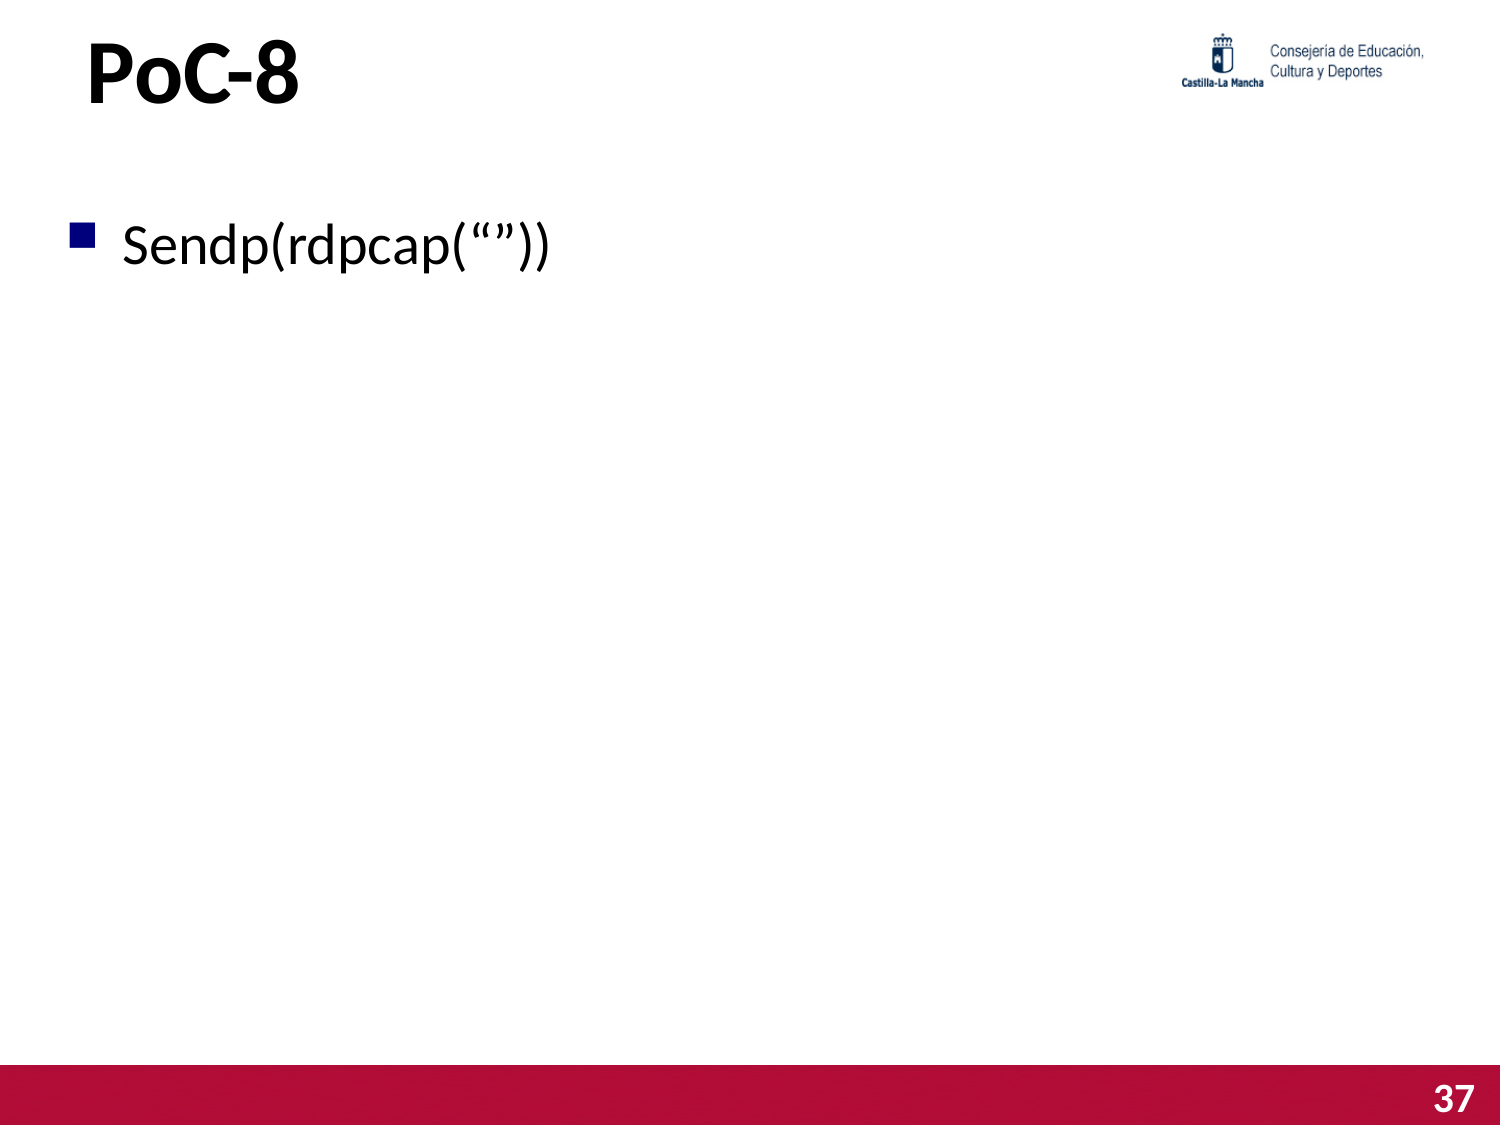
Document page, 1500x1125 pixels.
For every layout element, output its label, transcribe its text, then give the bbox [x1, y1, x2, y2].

picture [0, 1065, 1500, 1125]
list Sendp(rdpcap(“”)) [51, 198, 1395, 1018]
title PoC-8 [75, 6, 1425, 197]
